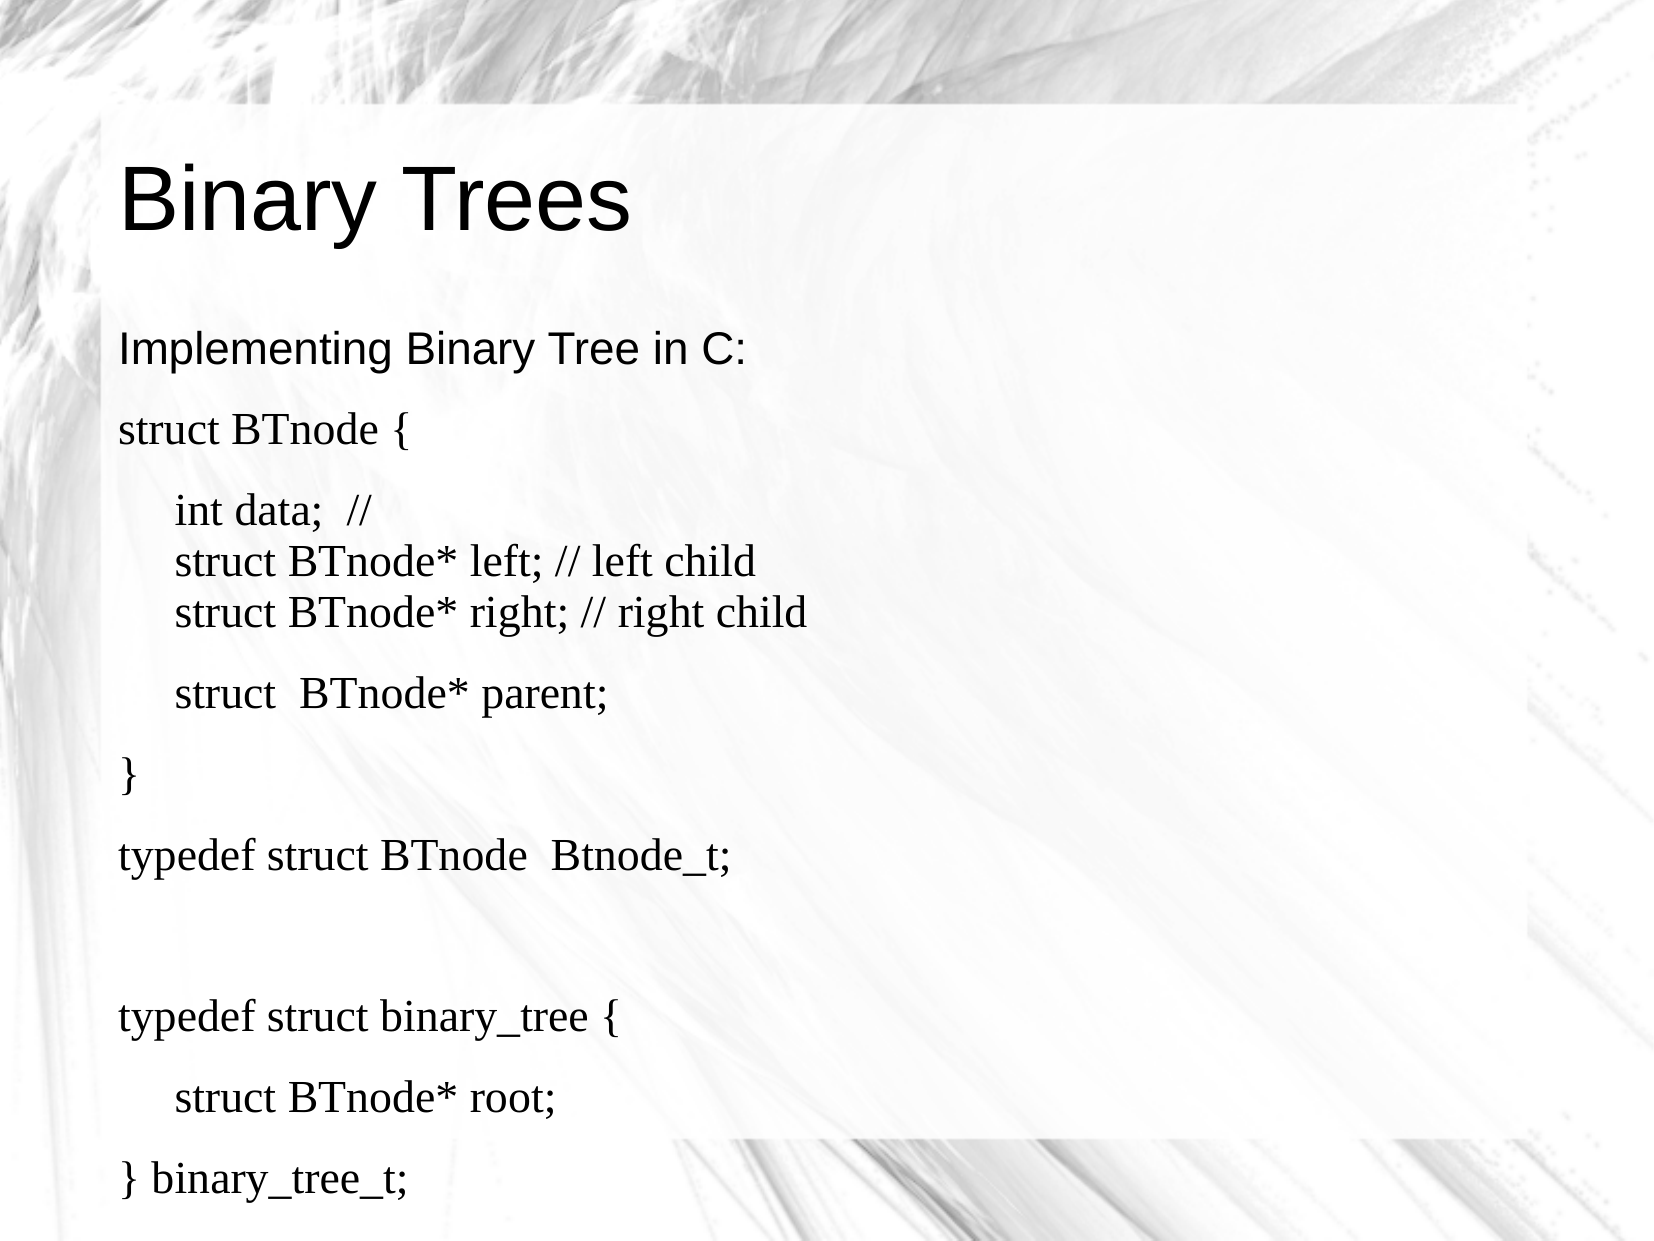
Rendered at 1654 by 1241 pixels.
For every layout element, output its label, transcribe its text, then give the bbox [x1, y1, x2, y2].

picture [0, 0, 1654, 1241]
list Implementing Binary Tree in C: struct BTnode { int data; // struct BTnode* left; // left child struct BTnode* right; // right child struct BTnode* parent; } typedef struct BTnode Btnode_t; typedef struct binary_tree { struct BTnode* root; } binary_tree_t; [118, 319, 1571, 1109]
title Binary Trees [118, 93, 1506, 299]
